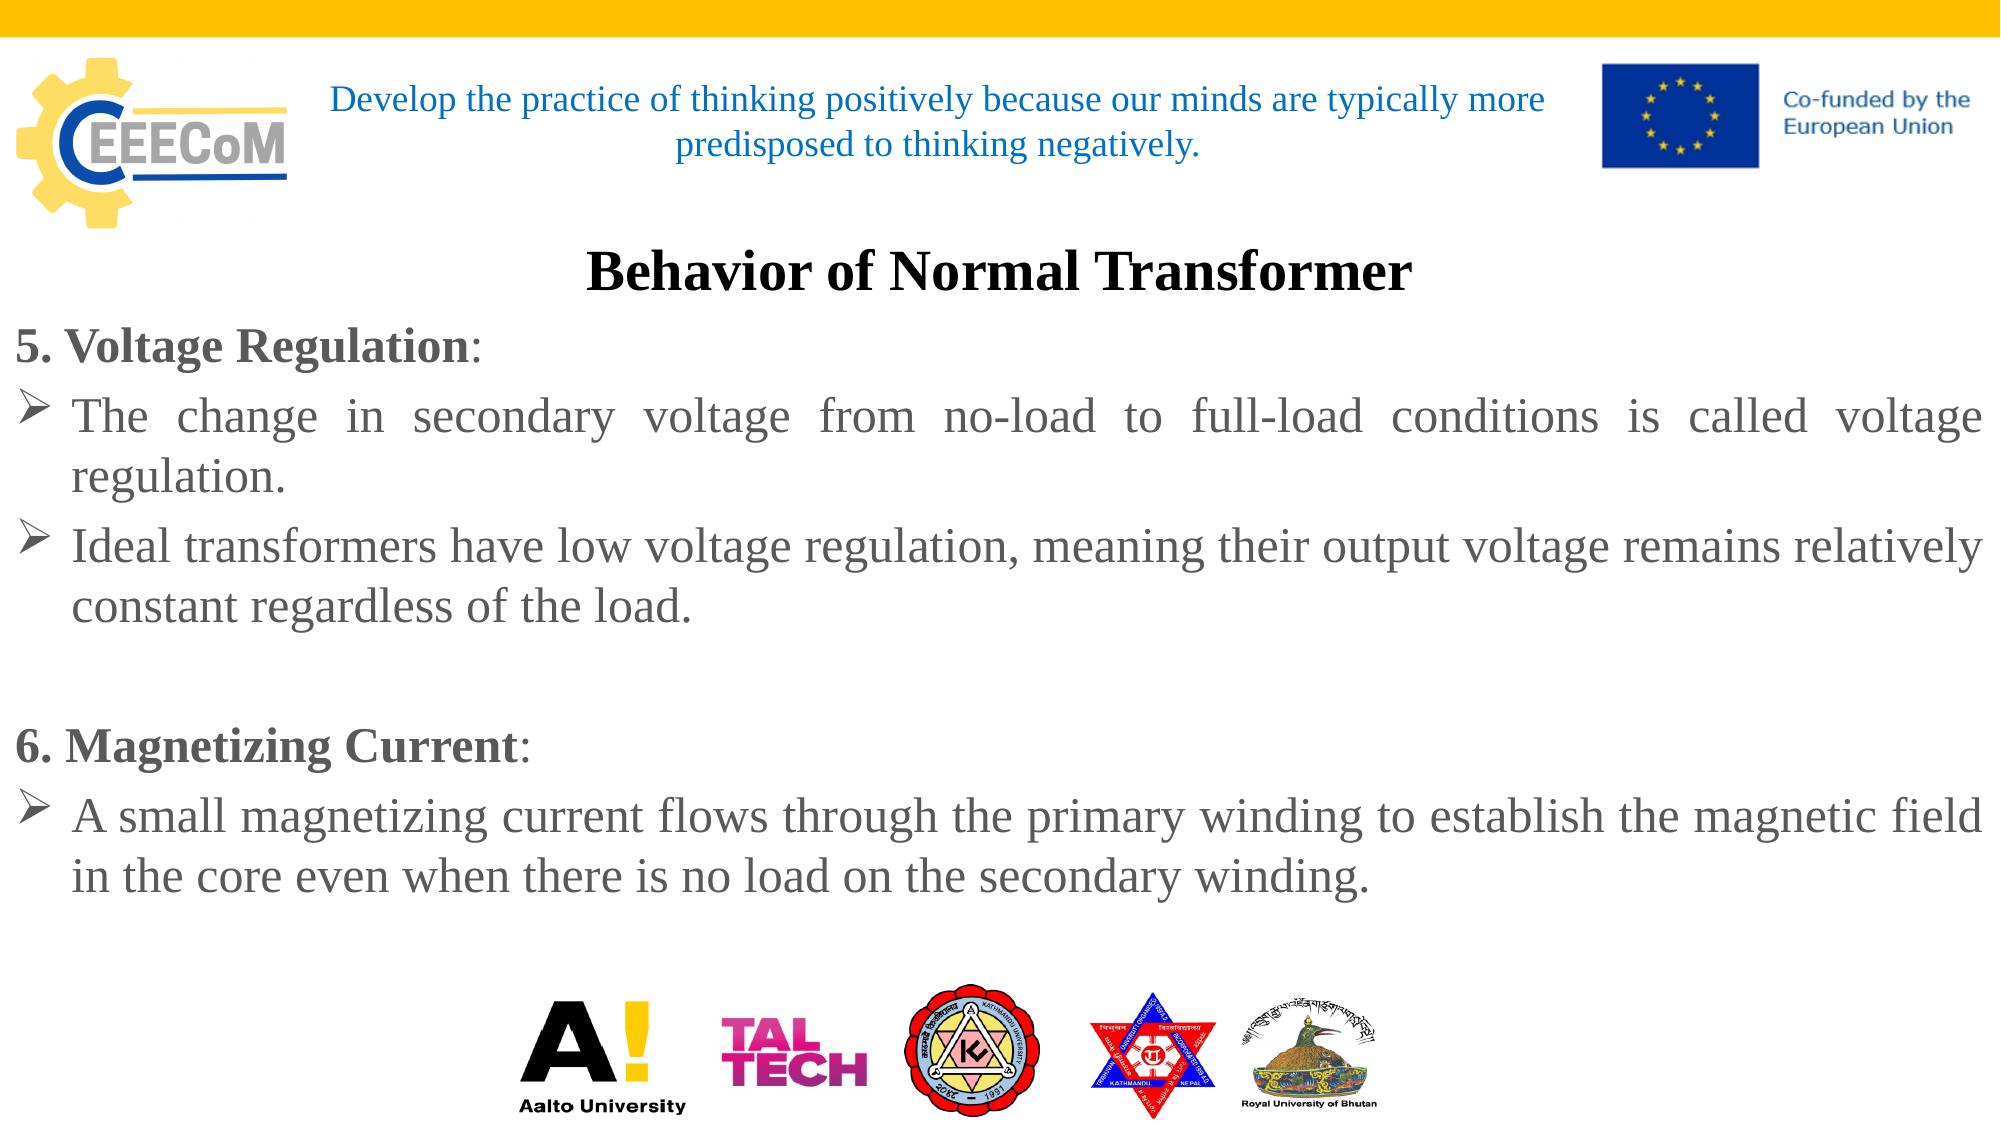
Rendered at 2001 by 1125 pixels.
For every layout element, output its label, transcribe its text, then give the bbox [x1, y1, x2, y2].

list Behavior of Normal Transformer 5. Voltage Regulation: The change in secondary voltage from no-load to full-load conditions is called voltage regulation. Ideal transformers have low voltage regulation, meaning their output voltage remains relatively constant regardless of the load. 6. Magnetizing Current: A small magnetizing current flows through the primary winding to establish the magnetic field in the core even when there is no load on the secondary winding. [0, 224, 2000, 975]
picture [11, 50, 299, 224]
picture [512, 984, 1382, 1125]
title Develop the practice of thinking positively because our minds are typically more predisposed to thinking negatively. [312, 37, 1565, 201]
picture [1595, 46, 2000, 181]
